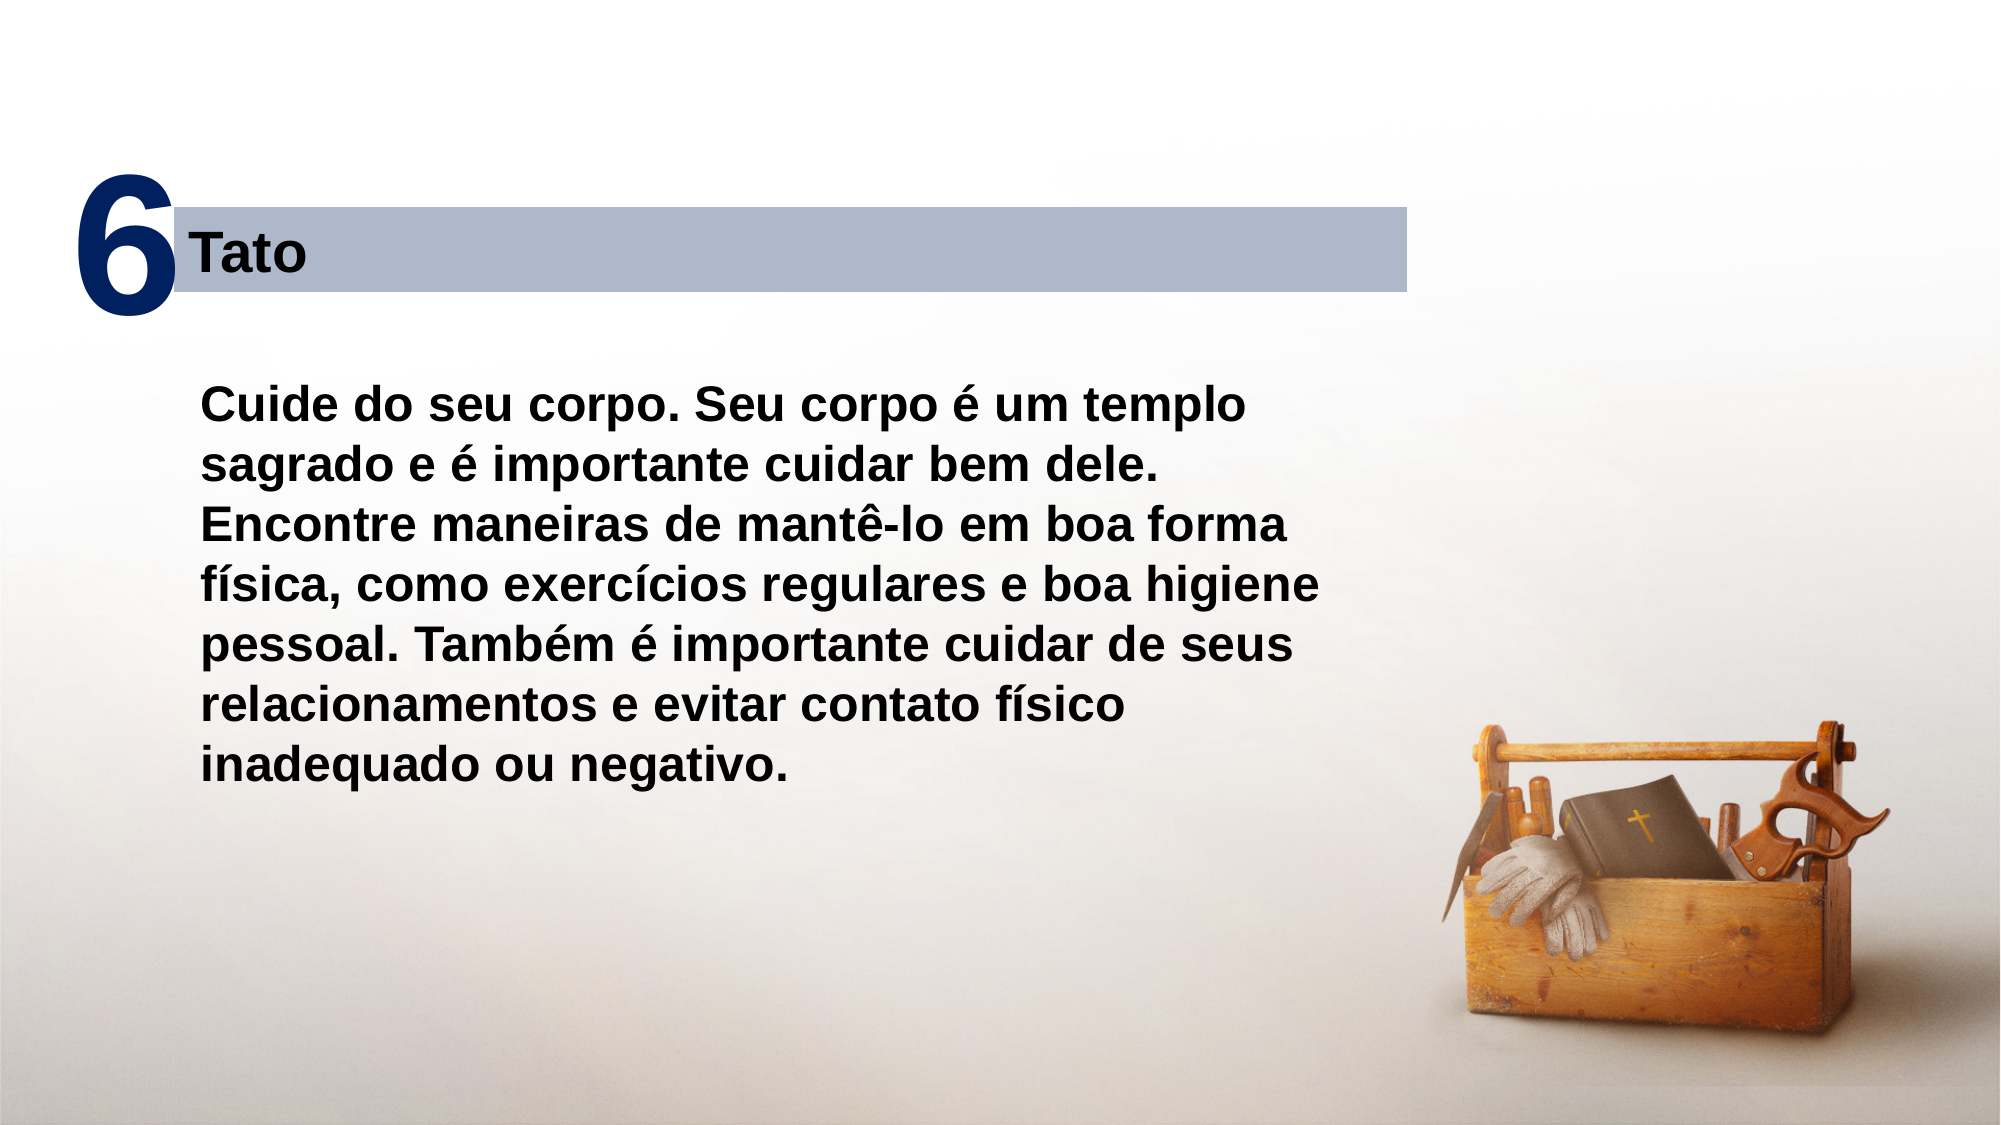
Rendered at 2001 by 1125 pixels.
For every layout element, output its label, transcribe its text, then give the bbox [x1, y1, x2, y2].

text_box Tato [174, 207, 1407, 292]
text_box 6 [56, 107, 150, 362]
text_box Cuide do seu corpo. Seu corpo é um templo sagrado e é importante cuidar bem dele. Encontre maneiras de mantê-lo em boa forma física, como exercícios regulares e boa higiene pessoal. Também é importante cuidar de seus relacionamentos e evitar contato físico inadequado ou negativo. [186, 364, 1395, 800]
picture [0, 0, 2001, 1125]
